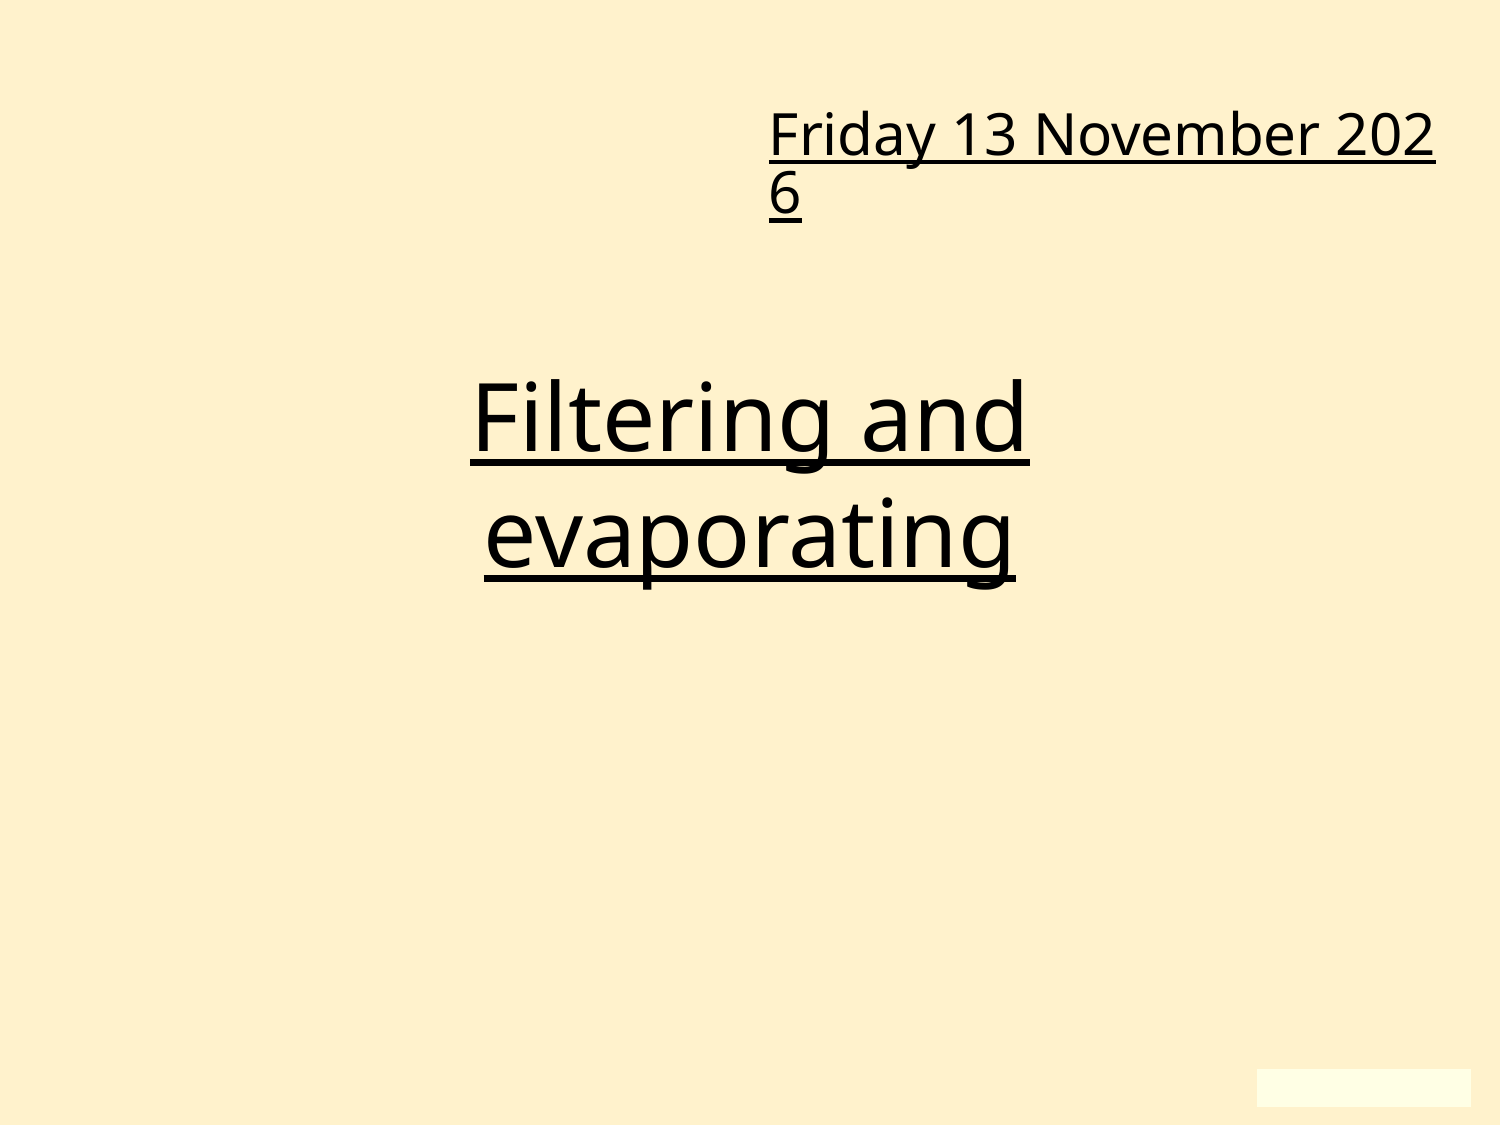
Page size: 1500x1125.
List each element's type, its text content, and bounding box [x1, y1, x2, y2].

text_box [1257, 1069, 1471, 1107]
title Filtering and evaporating [187, 349, 1313, 599]
text_box Friday, 25 September 2020 [754, 89, 1471, 184]
